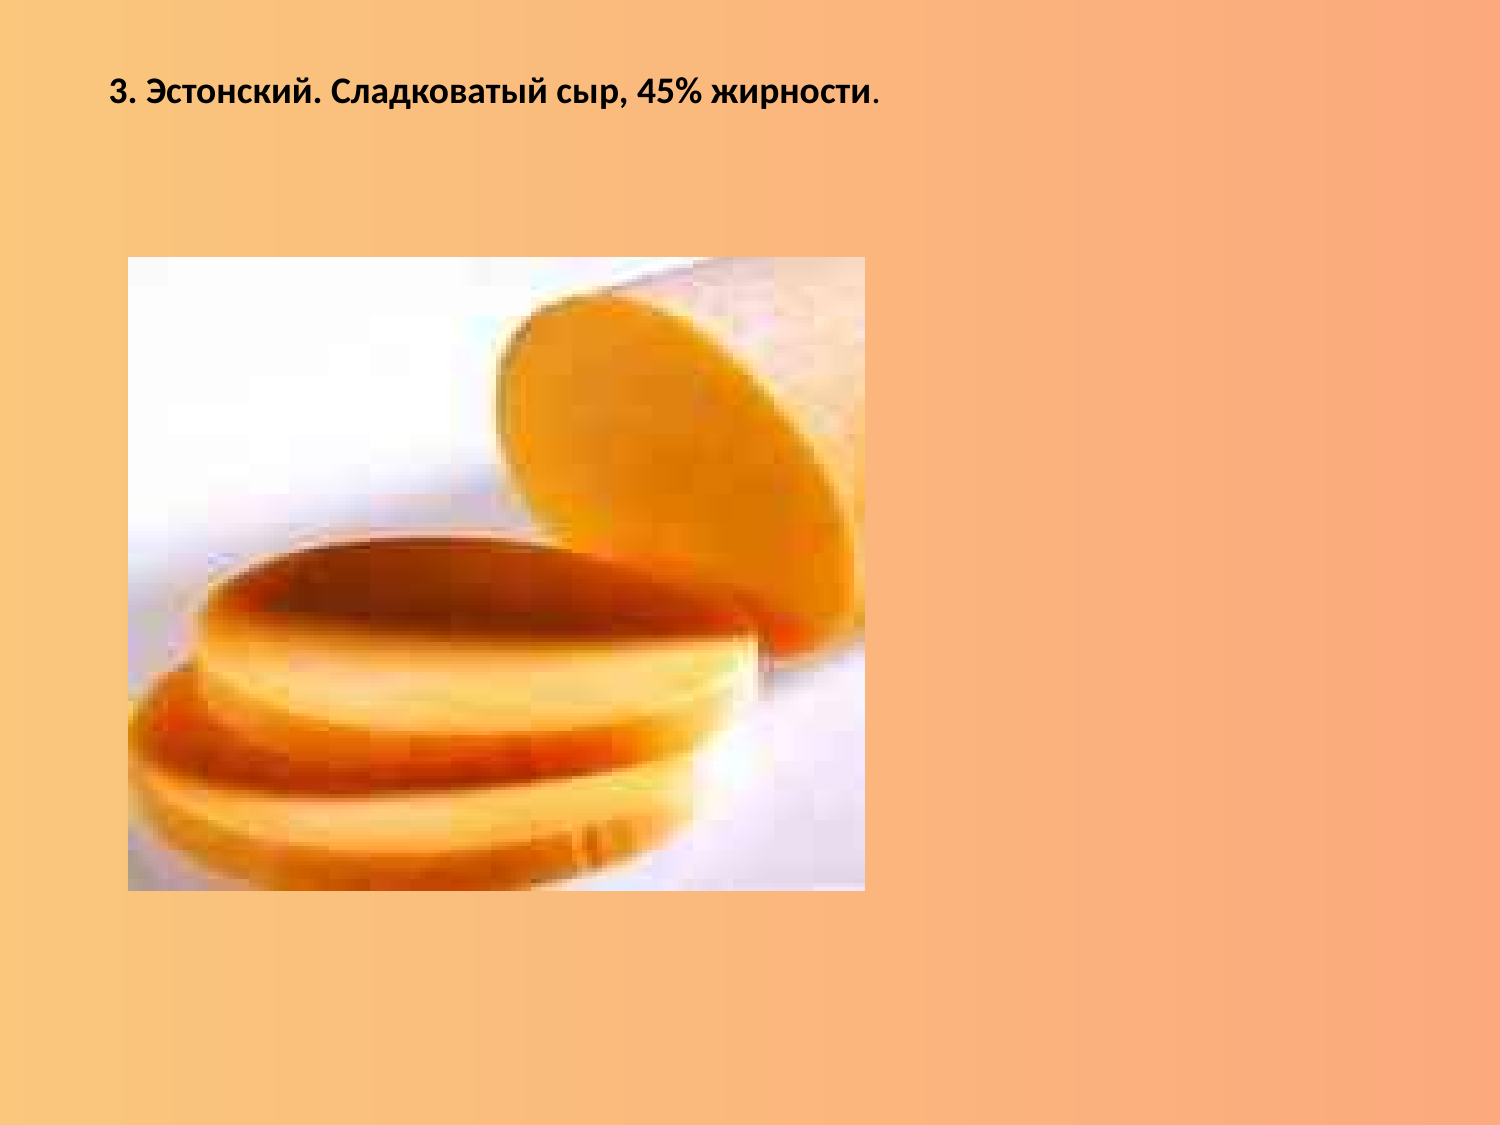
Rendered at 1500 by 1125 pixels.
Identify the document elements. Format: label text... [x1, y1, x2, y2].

text_box 3. Эстонский. Сладковатый сыр, 45% жирности. [93, 58, 1125, 119]
picture [128, 257, 865, 891]
